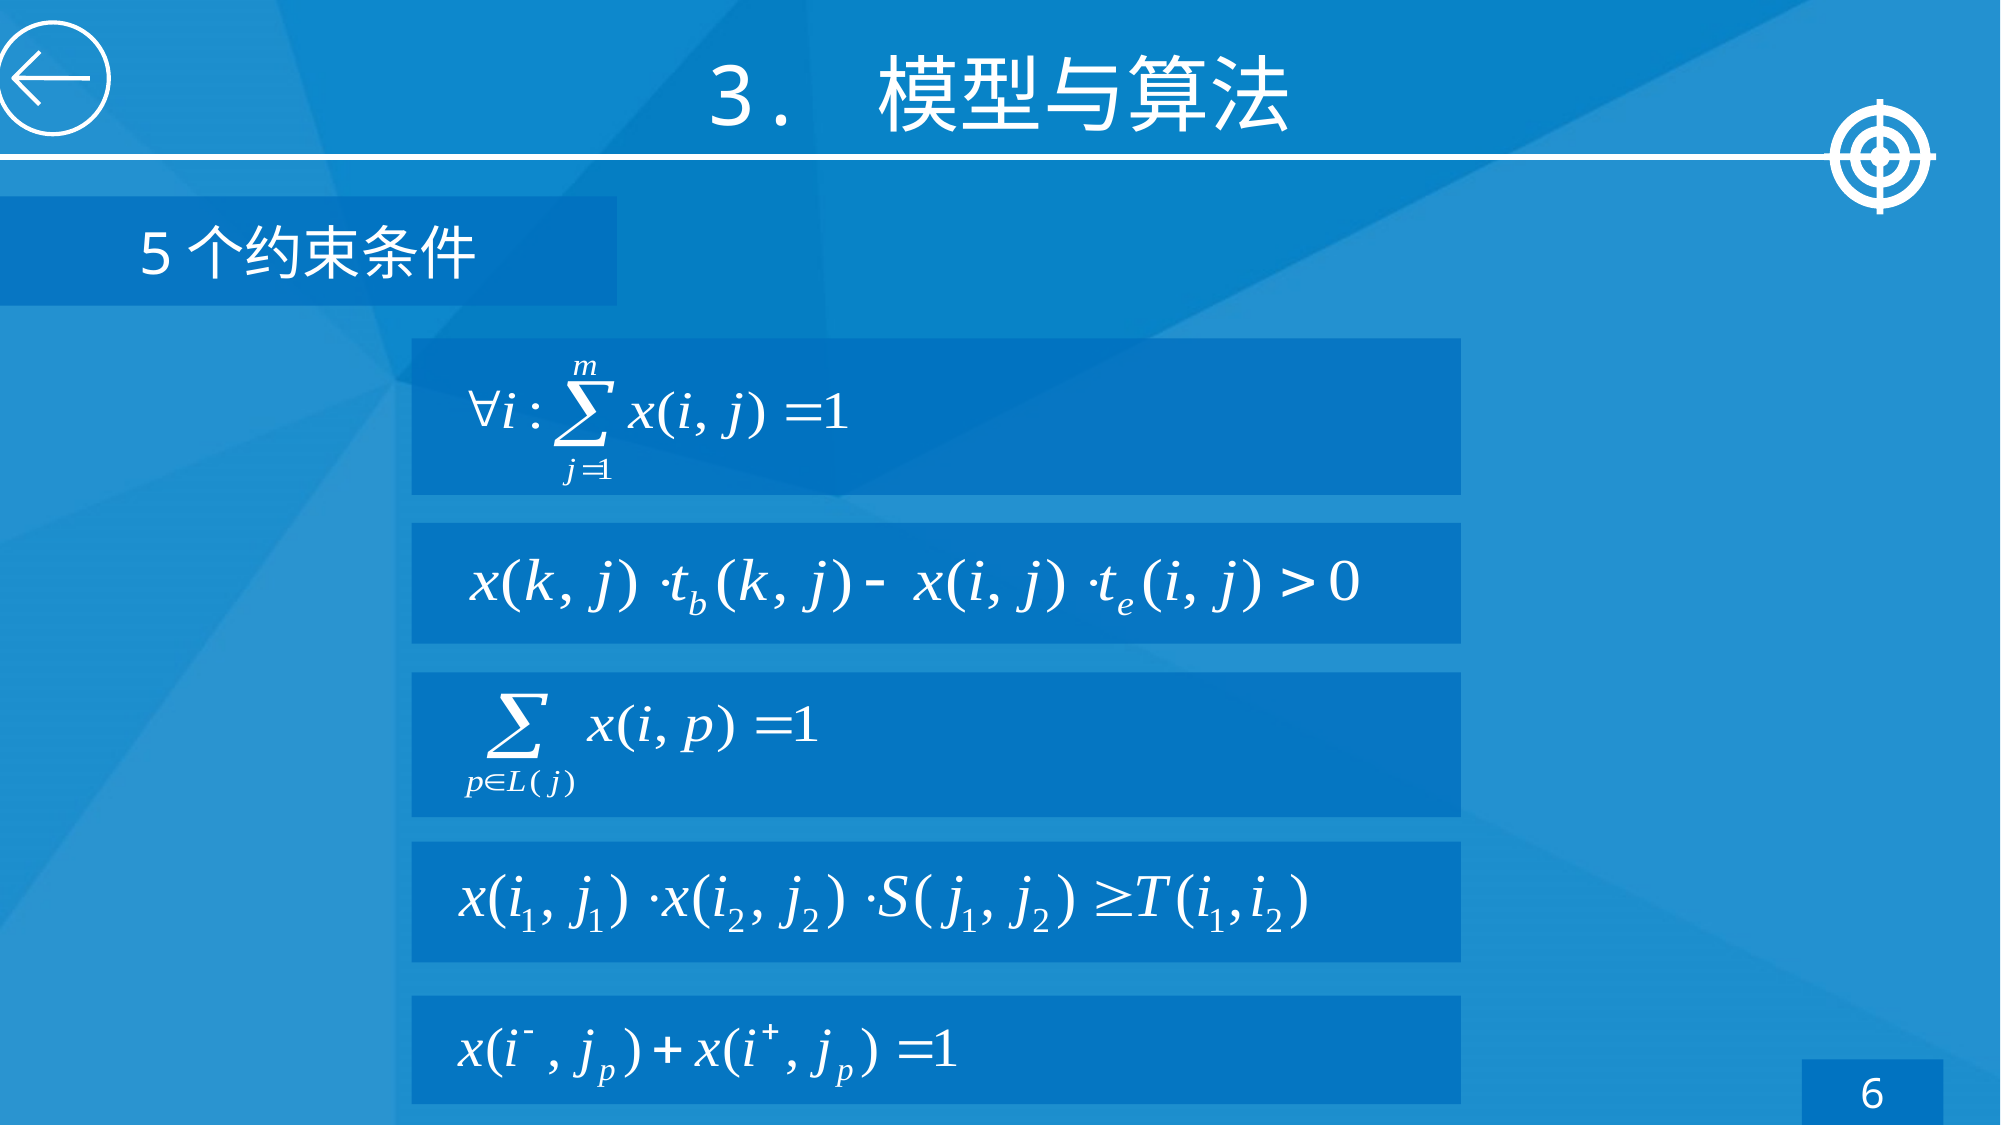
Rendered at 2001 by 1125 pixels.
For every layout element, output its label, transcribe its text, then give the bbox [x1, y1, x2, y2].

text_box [411, 522, 1461, 644]
picture [1884, 161, 1899, 176]
text_box 6 [1801, 1059, 1944, 1125]
picture [1861, 161, 1876, 176]
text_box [411, 995, 1461, 1105]
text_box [411, 338, 1461, 496]
text_box 3. 模型与算法 [663, 35, 1337, 141]
picture [0, 0, 2001, 1125]
picture [1841, 161, 1876, 197]
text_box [411, 672, 1461, 818]
picture [1861, 137, 1876, 153]
text_box [1824, 99, 1937, 215]
text_box 5个约束条件 [0, 195, 618, 307]
picture [1840, 116, 1876, 153]
picture [1884, 116, 1920, 153]
picture [1884, 137, 1899, 153]
text_box [0, 20, 111, 137]
picture [1884, 161, 1920, 198]
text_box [411, 841, 1461, 963]
picture [0, 25, 106, 132]
